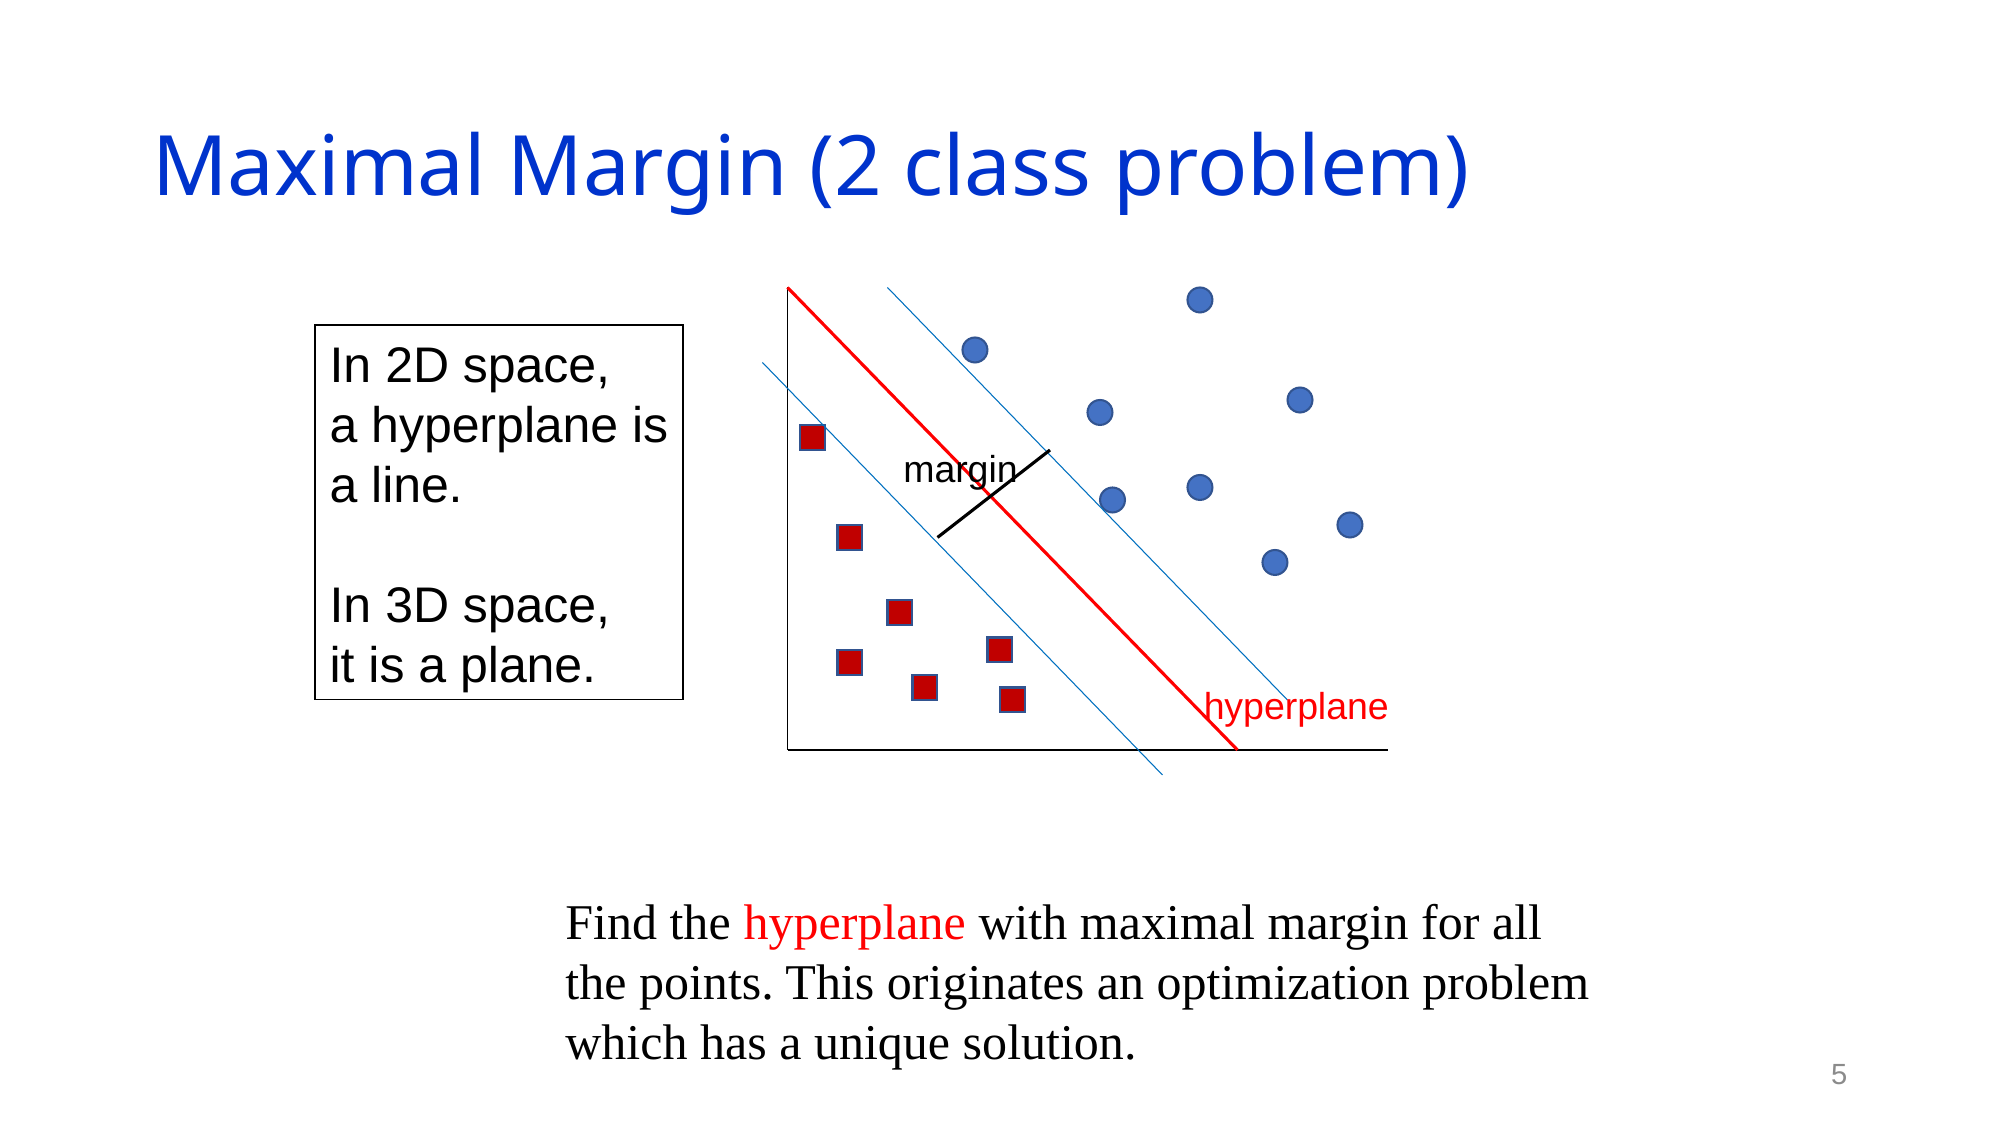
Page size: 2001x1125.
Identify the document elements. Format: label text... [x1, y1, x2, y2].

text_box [881, 293, 1294, 694]
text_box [756, 368, 1169, 769]
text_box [1169, 694, 1244, 744]
text_box hyperplane [1244, 674, 1404, 735]
text_box [1188, 286, 1212, 293]
text_box In 2D space, a hyperplane is a line. In 3D space, it is a plane. [314, 324, 684, 700]
text_box [1294, 386, 1314, 414]
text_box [781, 293, 881, 368]
title Maximal Margin (2 class problem) [137, 59, 1863, 278]
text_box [937, 449, 1050, 538]
slide_number 5 [1412, 1042, 1863, 1103]
text_box Find the hyperplane with maximal margin for all the points. This originates an optimization problem which has a unique solution. [550, 881, 1606, 1077]
text_box [1336, 511, 1364, 539]
